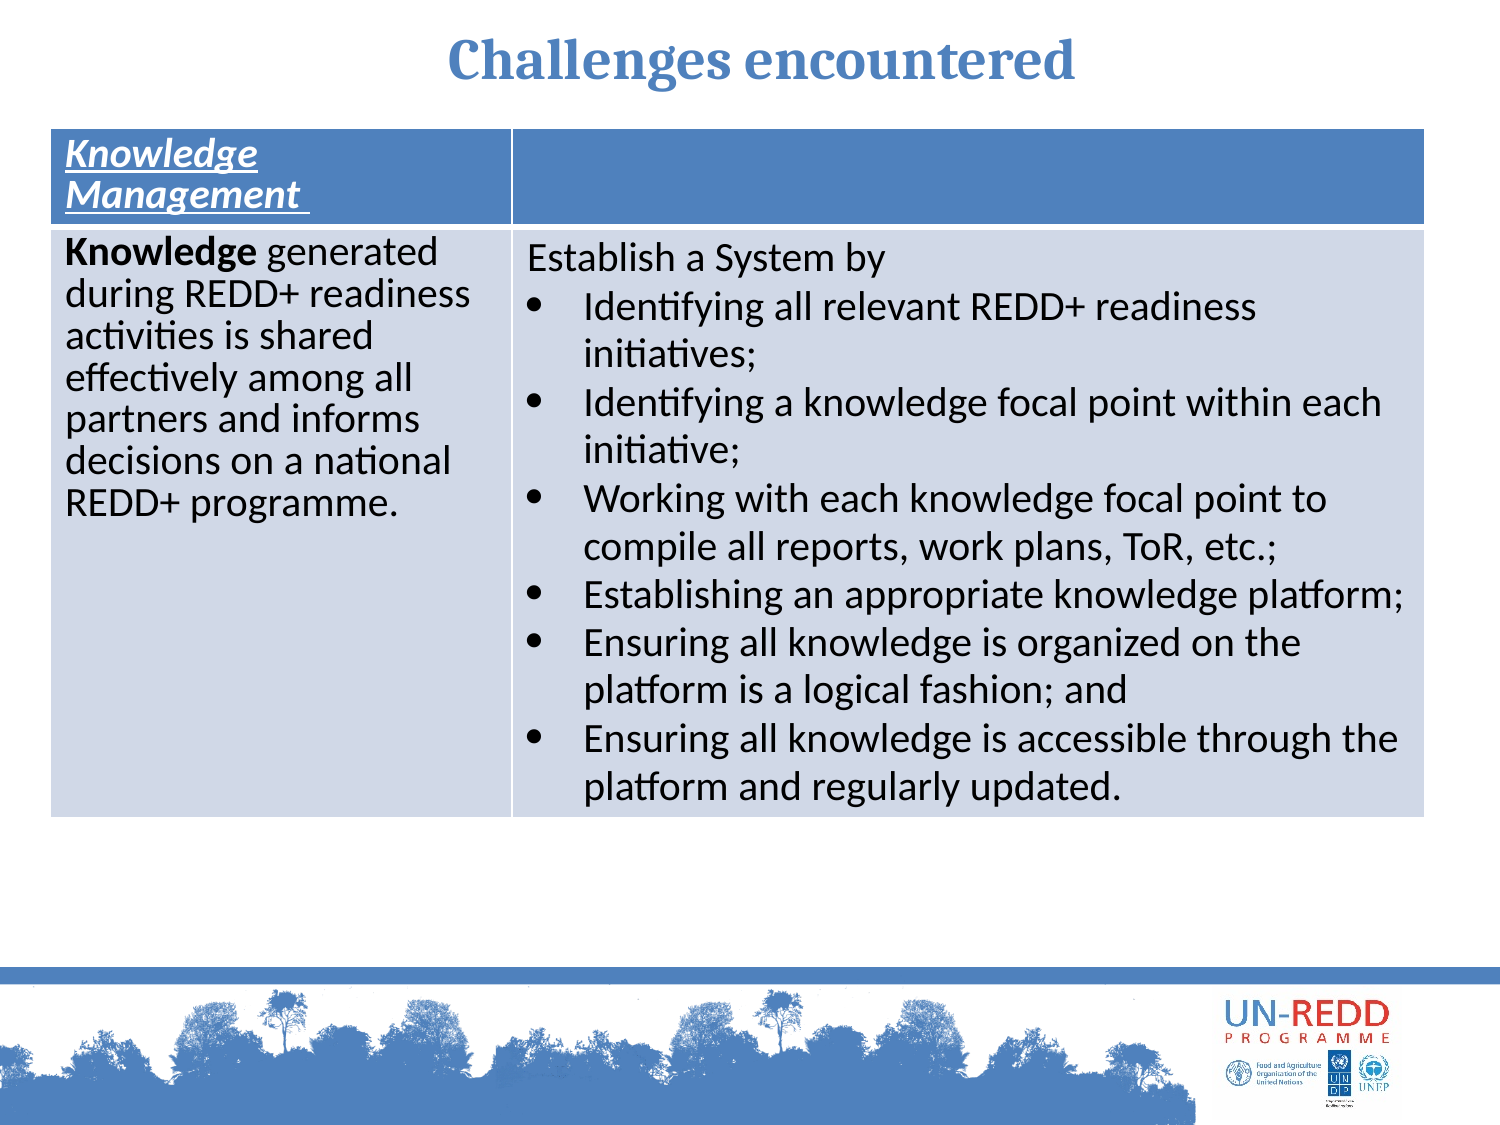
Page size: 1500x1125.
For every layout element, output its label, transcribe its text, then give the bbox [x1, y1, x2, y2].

picture [1212, 986, 1402, 1120]
table_header [513, 129, 1424, 224]
table_cell Establish a System by Identifying all relevant REDD+ readiness initiatives; Identifying a knowledge focal point within each initiative; Working with each knowledge focal point to compile all reports, work plans, ToR, etc.; Establishing an appropriate knowledge platform; Ensuring all knowledge is organized on the platform is a logical fashion; and Ensuring all knowledge is accessible through the platform and regularly updated. [513, 230, 1424, 817]
table_cell Knowledge generated during REDD+ readiness activities is shared effectively among all partners and informs decisions on a national REDD+ programme. [51, 230, 511, 817]
table_header Knowledge Management [51, 129, 511, 224]
text_box Challenges encountered [49, 0, 1475, 125]
picture [0, 975, 1196, 1125]
